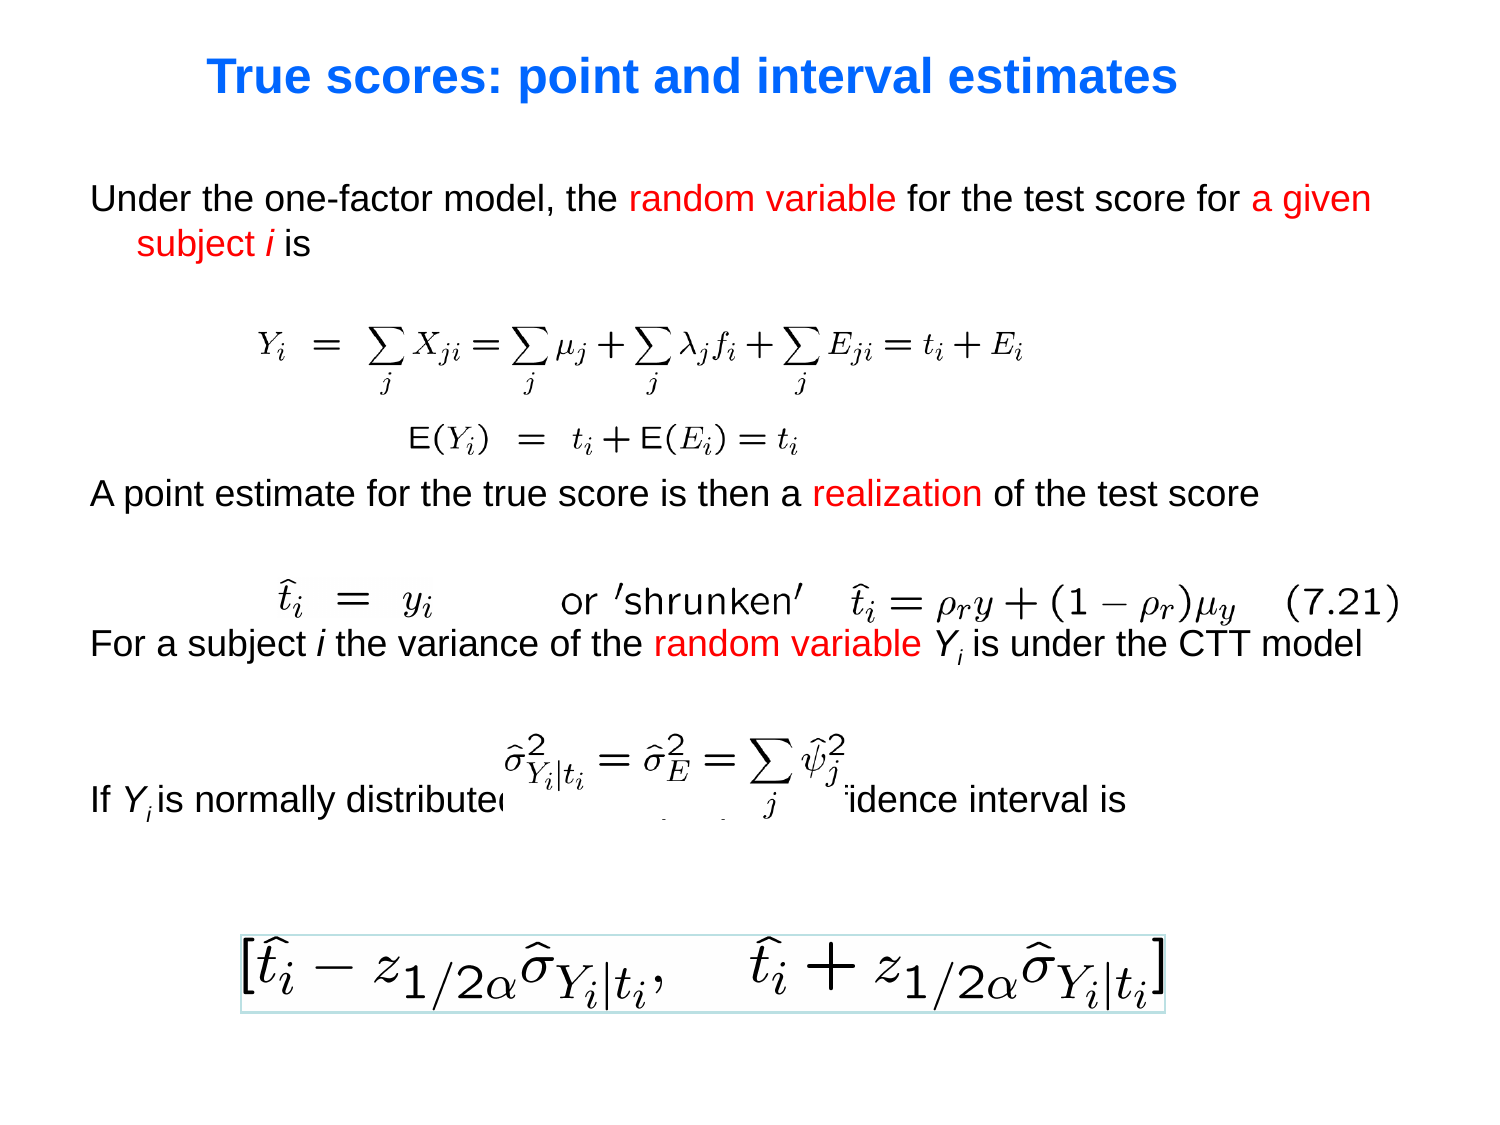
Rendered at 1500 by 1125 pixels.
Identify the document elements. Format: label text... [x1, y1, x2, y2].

picture [241, 935, 1164, 1012]
picture [257, 325, 1022, 396]
picture [408, 423, 798, 456]
picture [561, 581, 1398, 626]
picture [277, 577, 433, 618]
title True scores: point and interval estimates [17, 0, 1368, 138]
picture [503, 733, 845, 819]
text_box Under the one-factor model, the random variable for the test score for a given subject i is A point estimate for the true score is then a realization of the test score For a subject i the variance of the random variable Yi is under the CTT model If Yi is normally distributed the 100(1-α)% confidence interval is [0, 66, 1438, 811]
